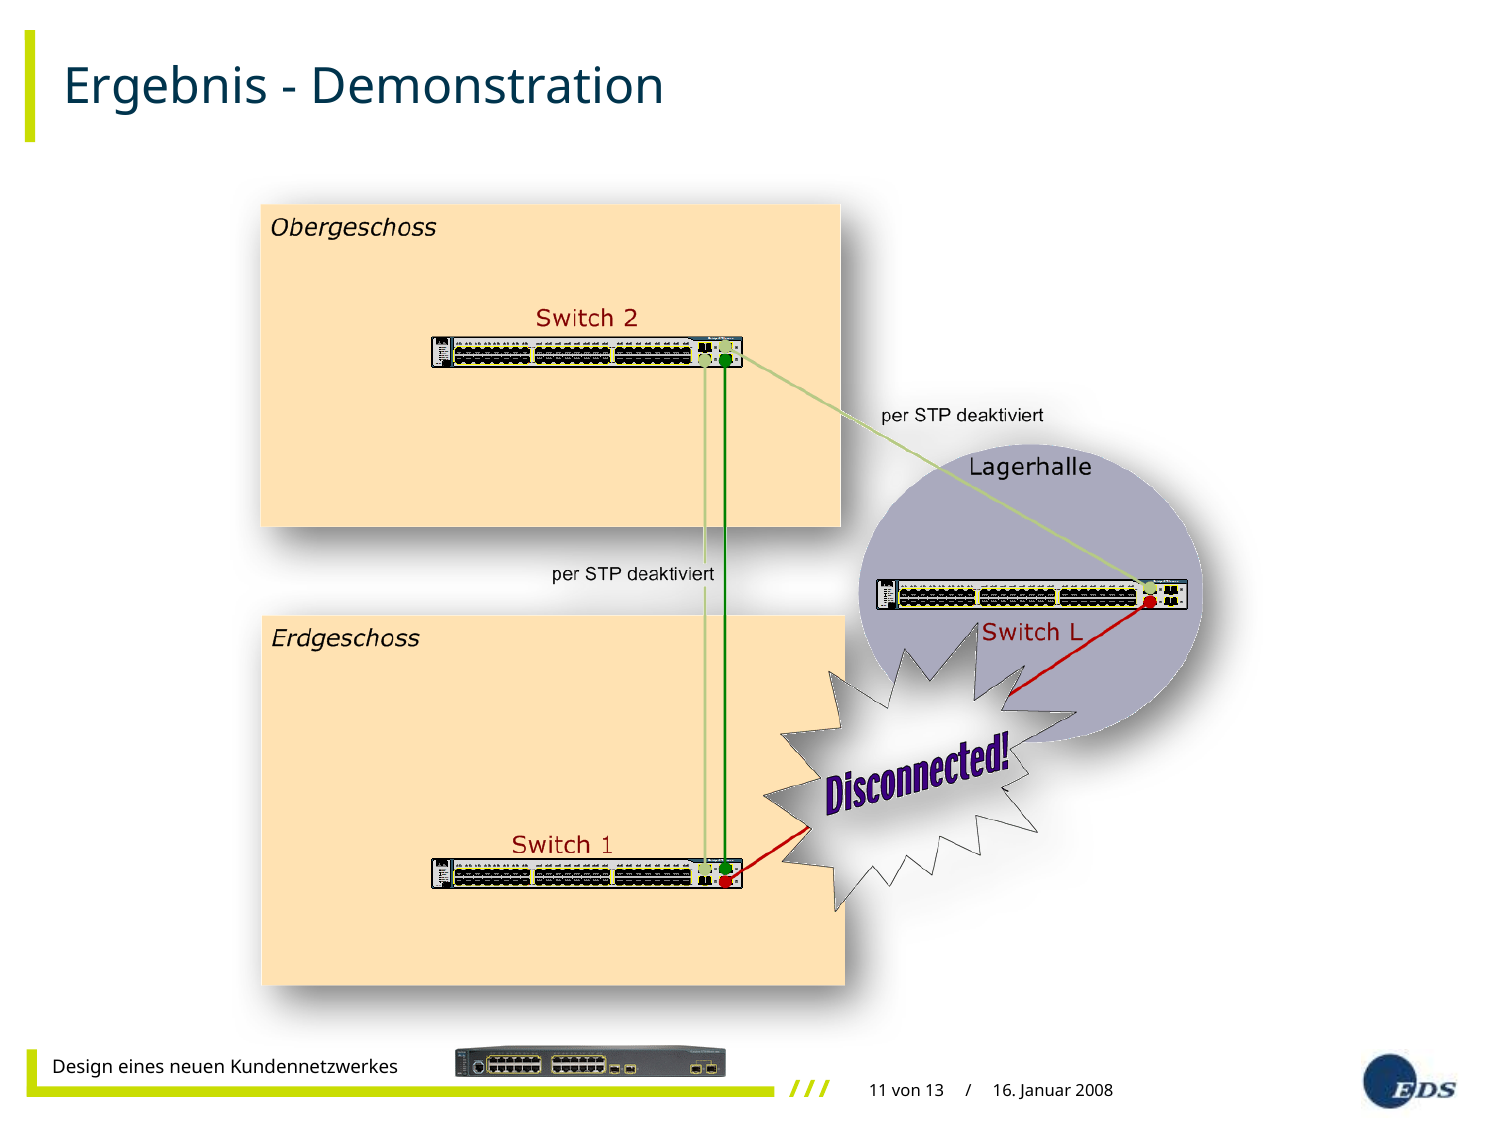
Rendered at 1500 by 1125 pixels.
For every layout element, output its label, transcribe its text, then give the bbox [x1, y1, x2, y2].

title Ergebnis - Demonstration [47, 29, 1438, 143]
picture [454, 1045, 726, 1077]
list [259, 169, 1204, 1019]
picture [1361, 1049, 1462, 1118]
